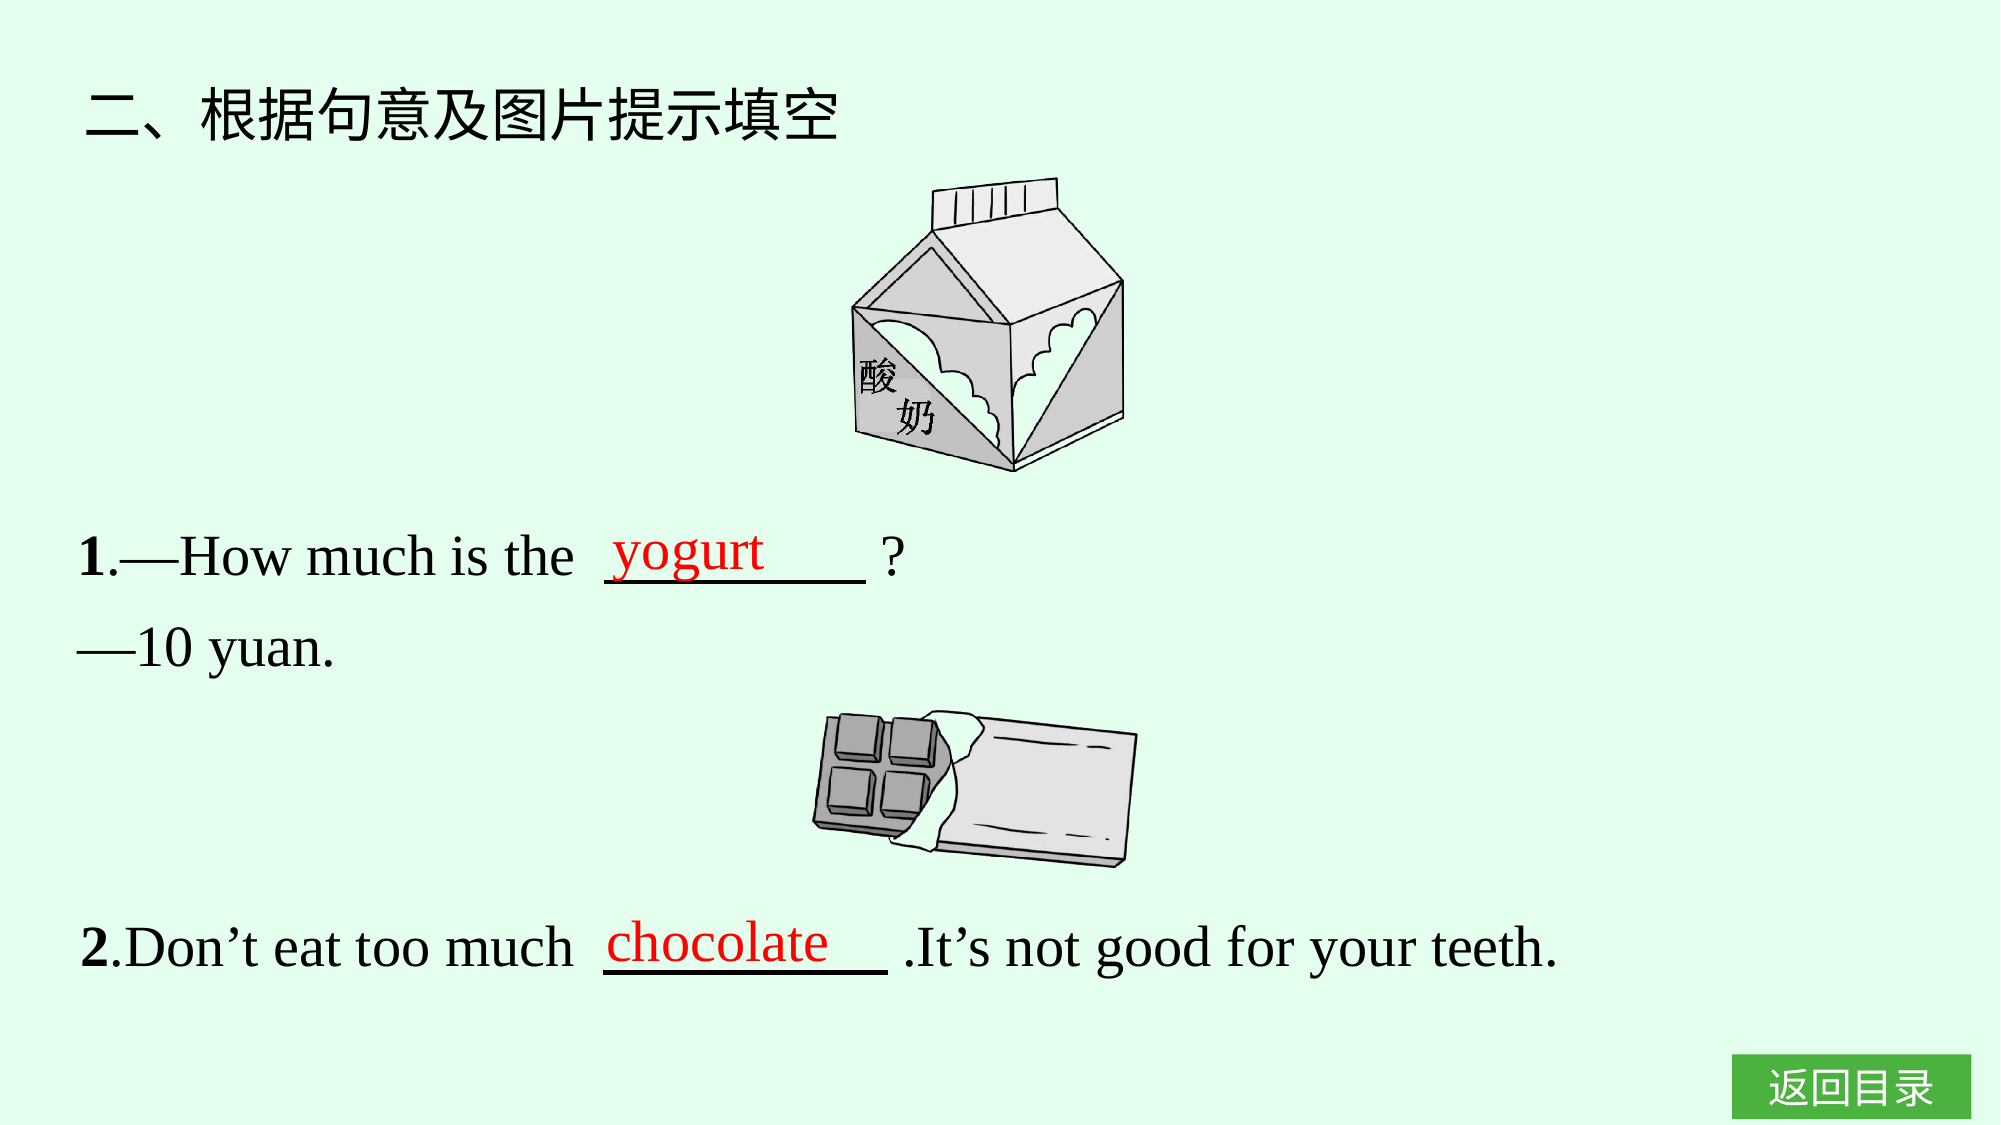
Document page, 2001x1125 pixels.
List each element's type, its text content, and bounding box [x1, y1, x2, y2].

picture [788, 690, 1150, 880]
picture [844, 169, 1136, 477]
text_box 二、根据句意及图片提示填空 [68, 49, 869, 156]
text_box 1.—How much is the ? —10 yuan. [62, 489, 1938, 686]
text_box yogurt [597, 489, 781, 589]
text_box chocolate [591, 881, 917, 981]
text_box 2.Don’t eat too much .It’s not good for your teeth. [65, 879, 1605, 986]
